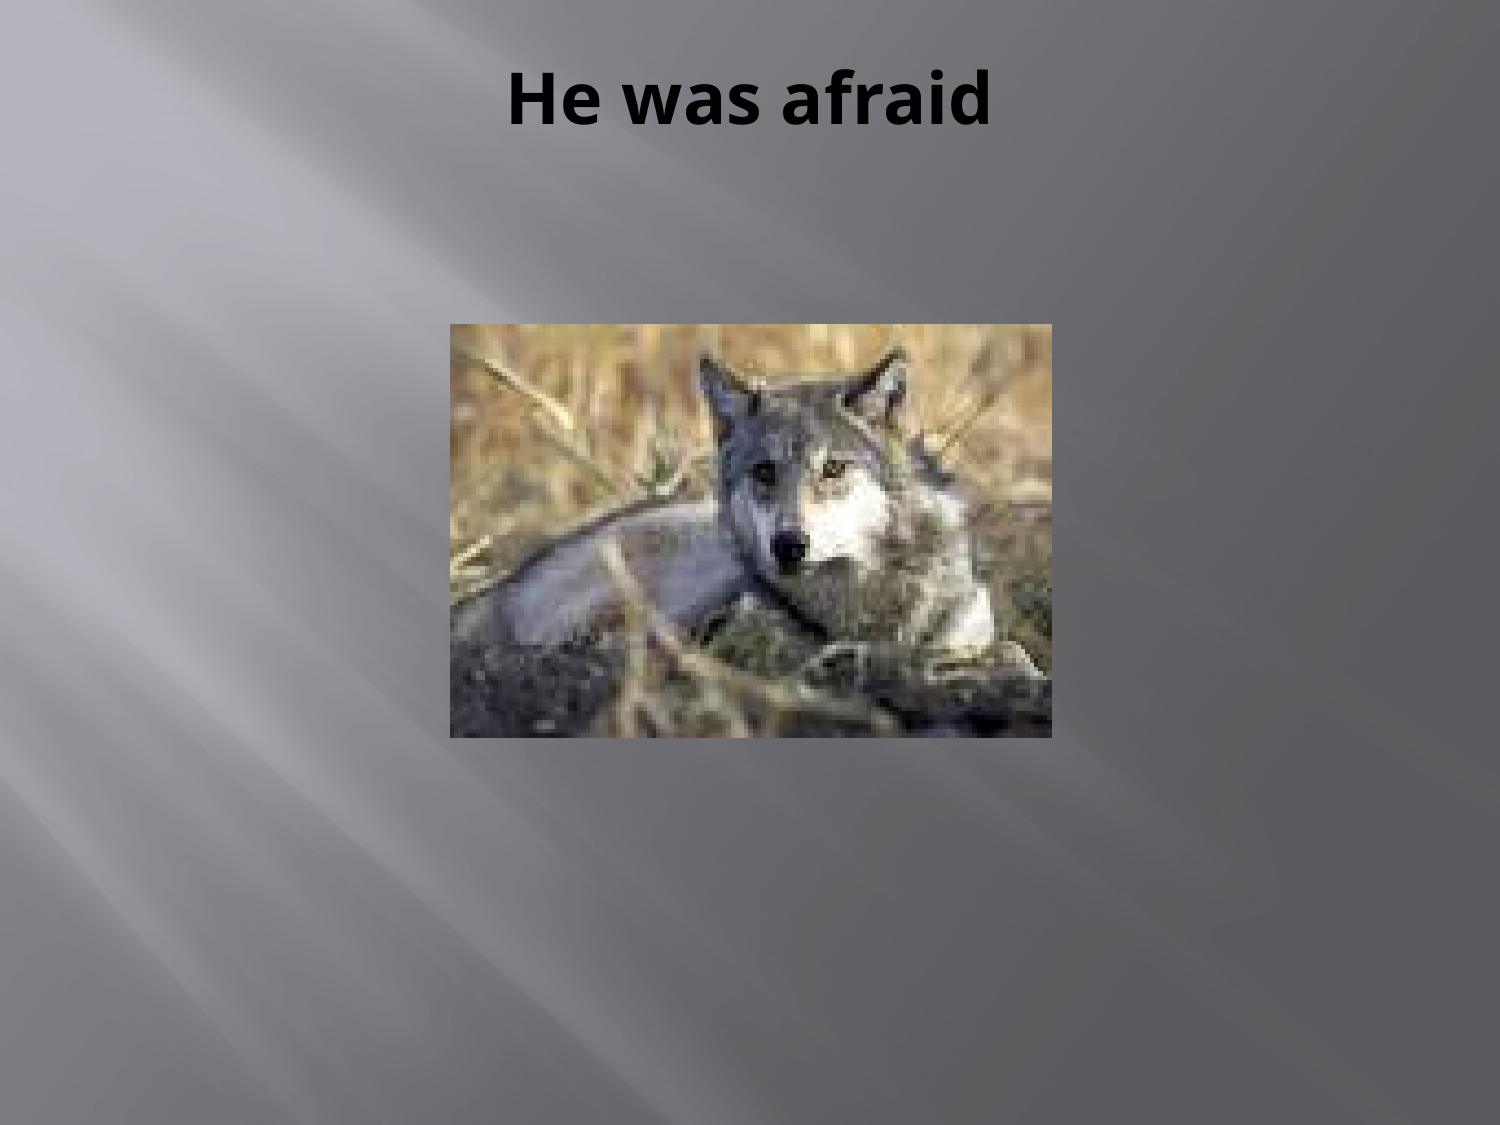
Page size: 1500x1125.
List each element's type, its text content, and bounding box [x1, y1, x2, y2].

picture [449, 324, 1052, 738]
title He was afraid [75, 45, 1425, 233]
